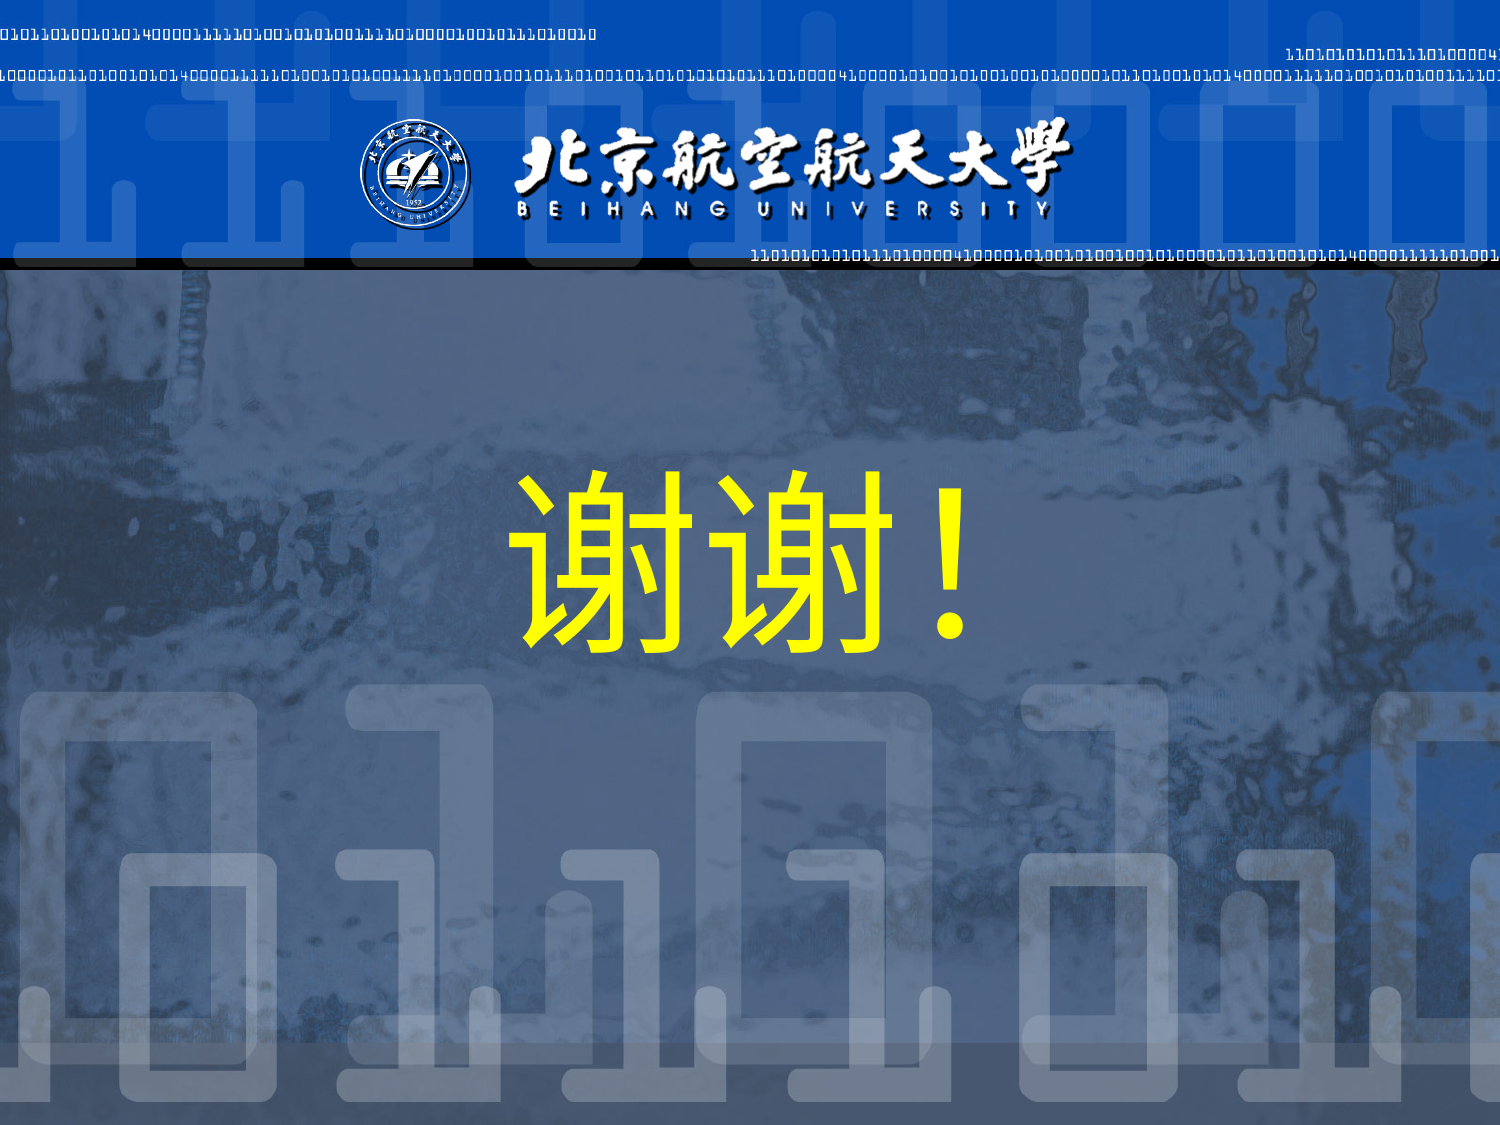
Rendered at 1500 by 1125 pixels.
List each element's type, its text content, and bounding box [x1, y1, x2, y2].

text_box 谢谢！ [105, 430, 1496, 1010]
picture [0, 0, 1500, 1125]
